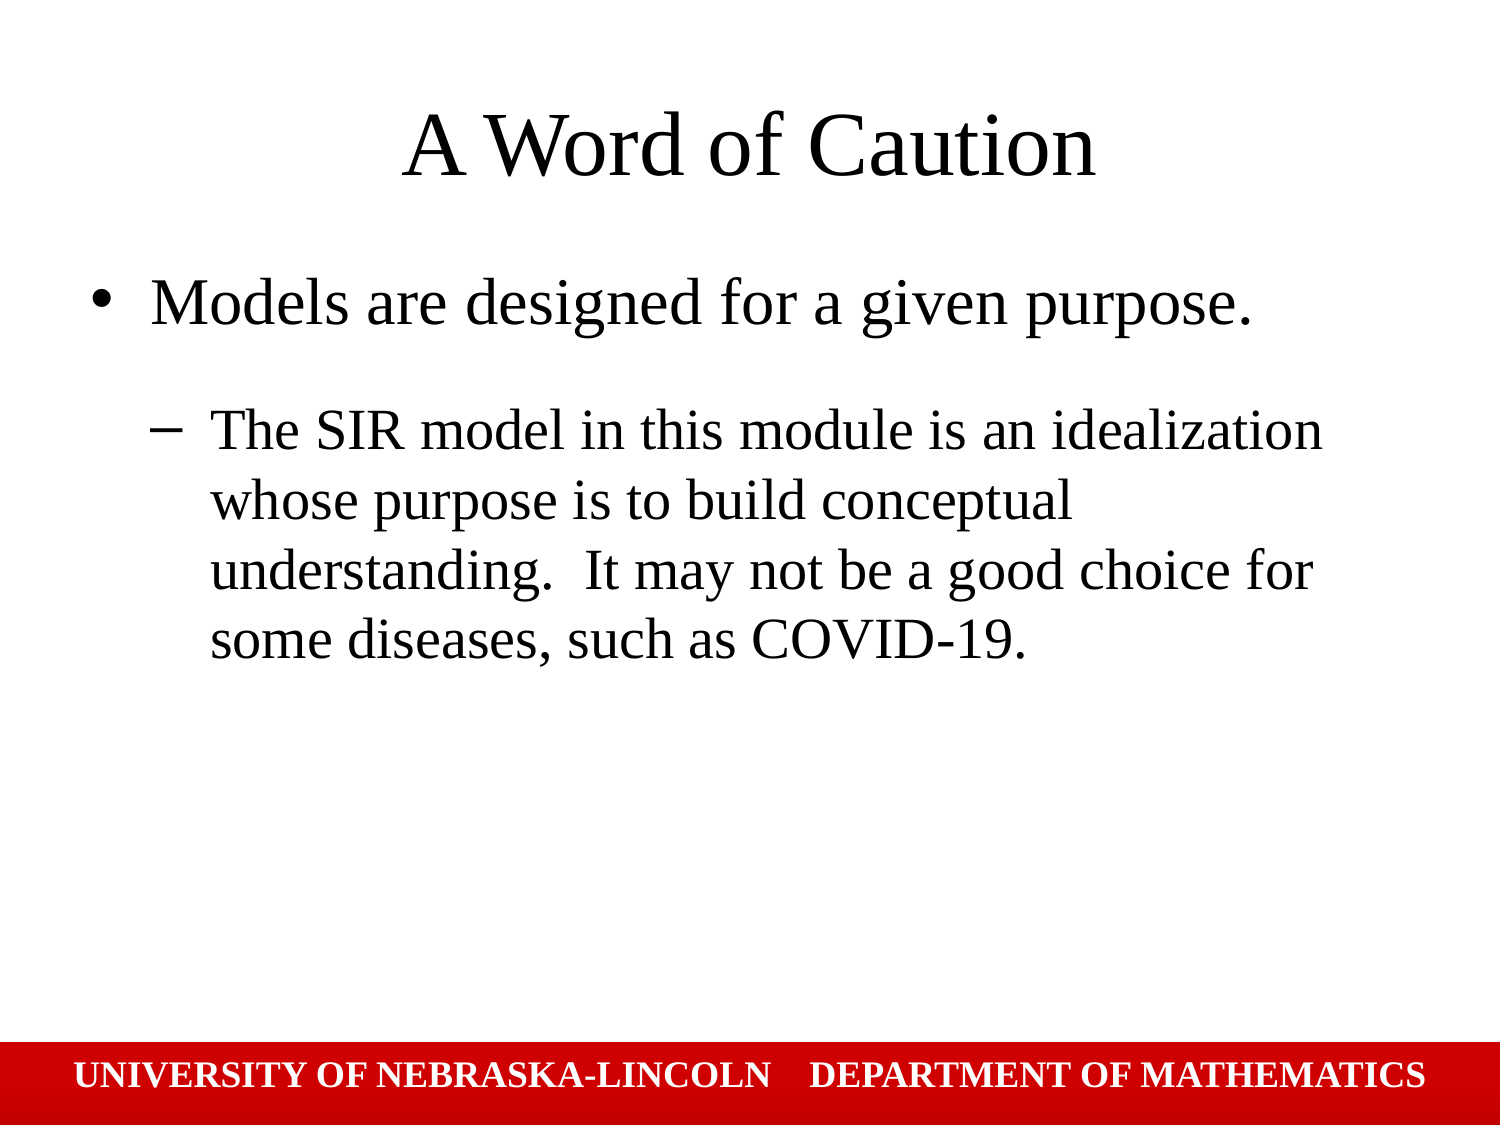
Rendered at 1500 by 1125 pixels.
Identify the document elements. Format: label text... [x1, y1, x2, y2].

list Models are designed for a given purpose. The SIR model in this module is an idealization whose purpose is to build conceptual understanding. It may not be a good choice for some diseases, such as COVID-19. [75, 249, 1425, 918]
title A Word of Caution [75, 45, 1425, 233]
